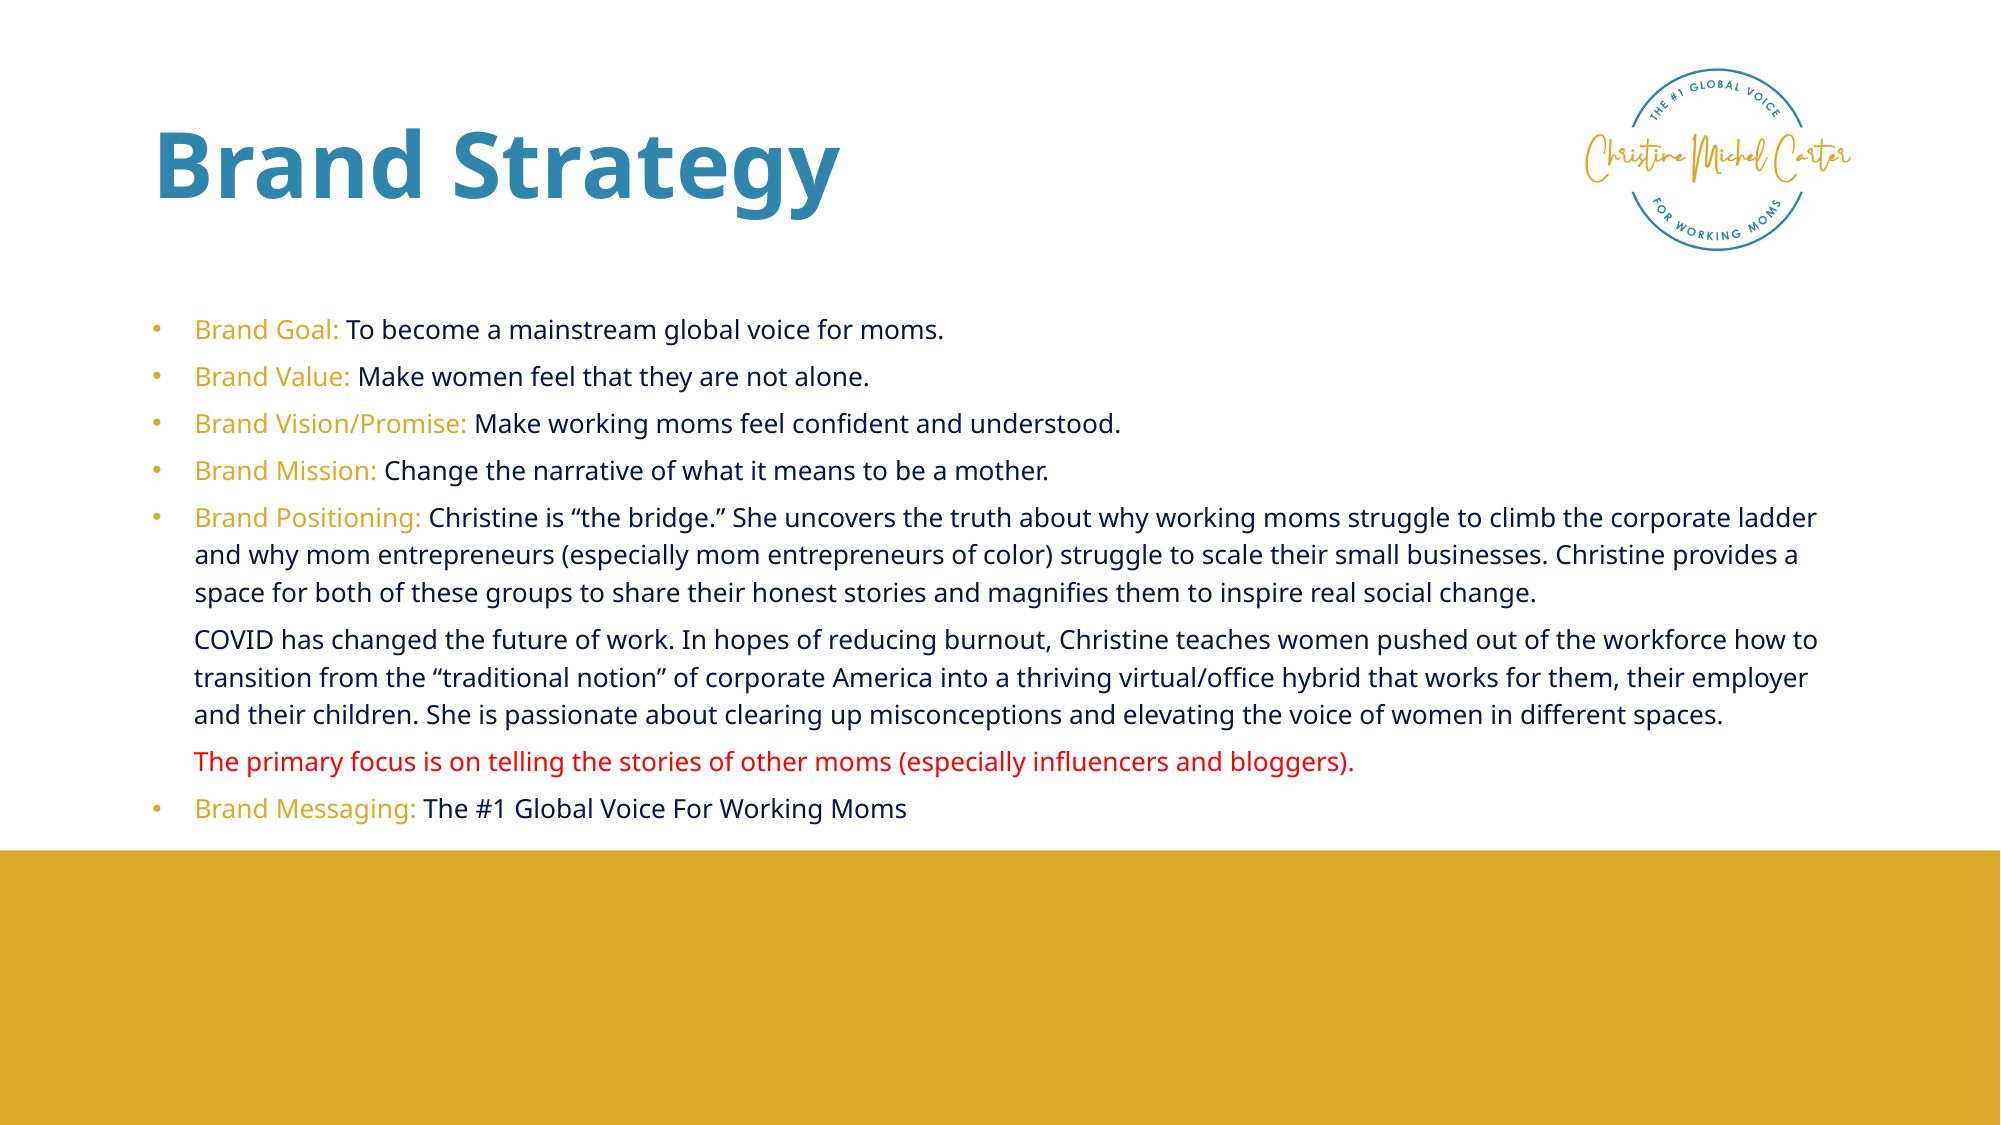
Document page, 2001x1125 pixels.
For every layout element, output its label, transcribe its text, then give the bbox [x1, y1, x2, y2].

list Brand Goal: To become a mainstream global voice for moms. Brand Value: Make women feel that they are not alone. Brand Vision/Promise: Make working moms feel confident and understood. Brand Mission: Change the narrative of what it means to be a mother. Brand Positioning: Christine is “the bridge.” She uncovers the truth about why working moms struggle to climb the corporate ladder and why mom entrepreneurs (especially mom entrepreneurs of color) struggle to scale their small businesses. Christine provides a space for both of these groups to share their honest stories and magnifies them to inspire real social change. COVID has changed the future of work. In hopes of reducing burnout, Christine teaches women pushed out of the workforce how to transition from the “traditional notion” of corporate America into a thriving virtual/office hybrid that works for them, their employer and their children. She is passionate about clearing up misconceptions and elevating the voice of women in different spaces. The primary focus is on telling the stories of other moms (especially influencers and bloggers). Brand Messaging: The #1 Global Voice For Working Moms [137, 299, 1863, 849]
picture [1571, 59, 1863, 260]
text_box [0, 849, 2000, 1125]
title Brand Strategy [137, 59, 1863, 278]
